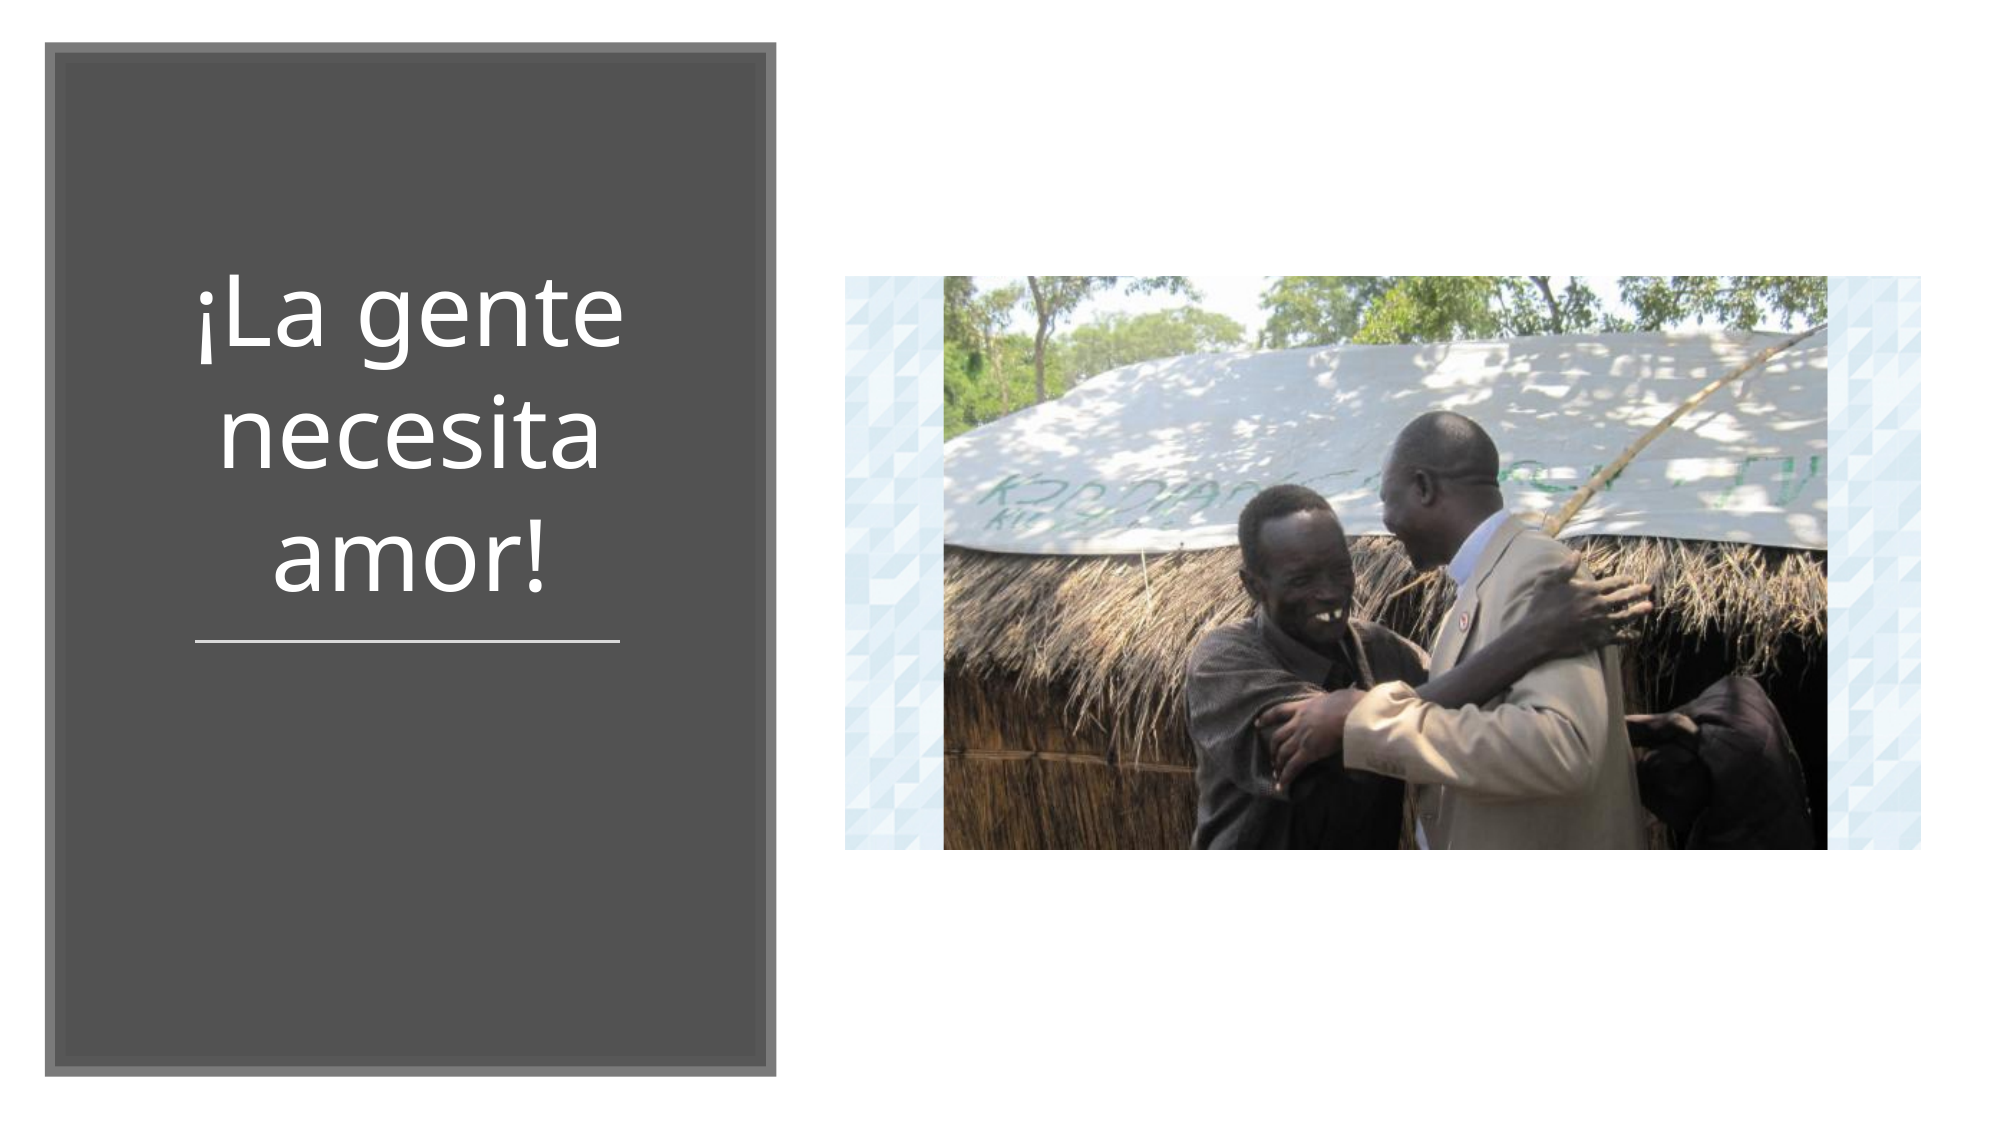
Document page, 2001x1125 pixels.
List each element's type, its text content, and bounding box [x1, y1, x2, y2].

text_box [54, 52, 767, 1067]
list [845, 276, 1921, 850]
title ¡La gente necesita amor! [110, 149, 711, 624]
